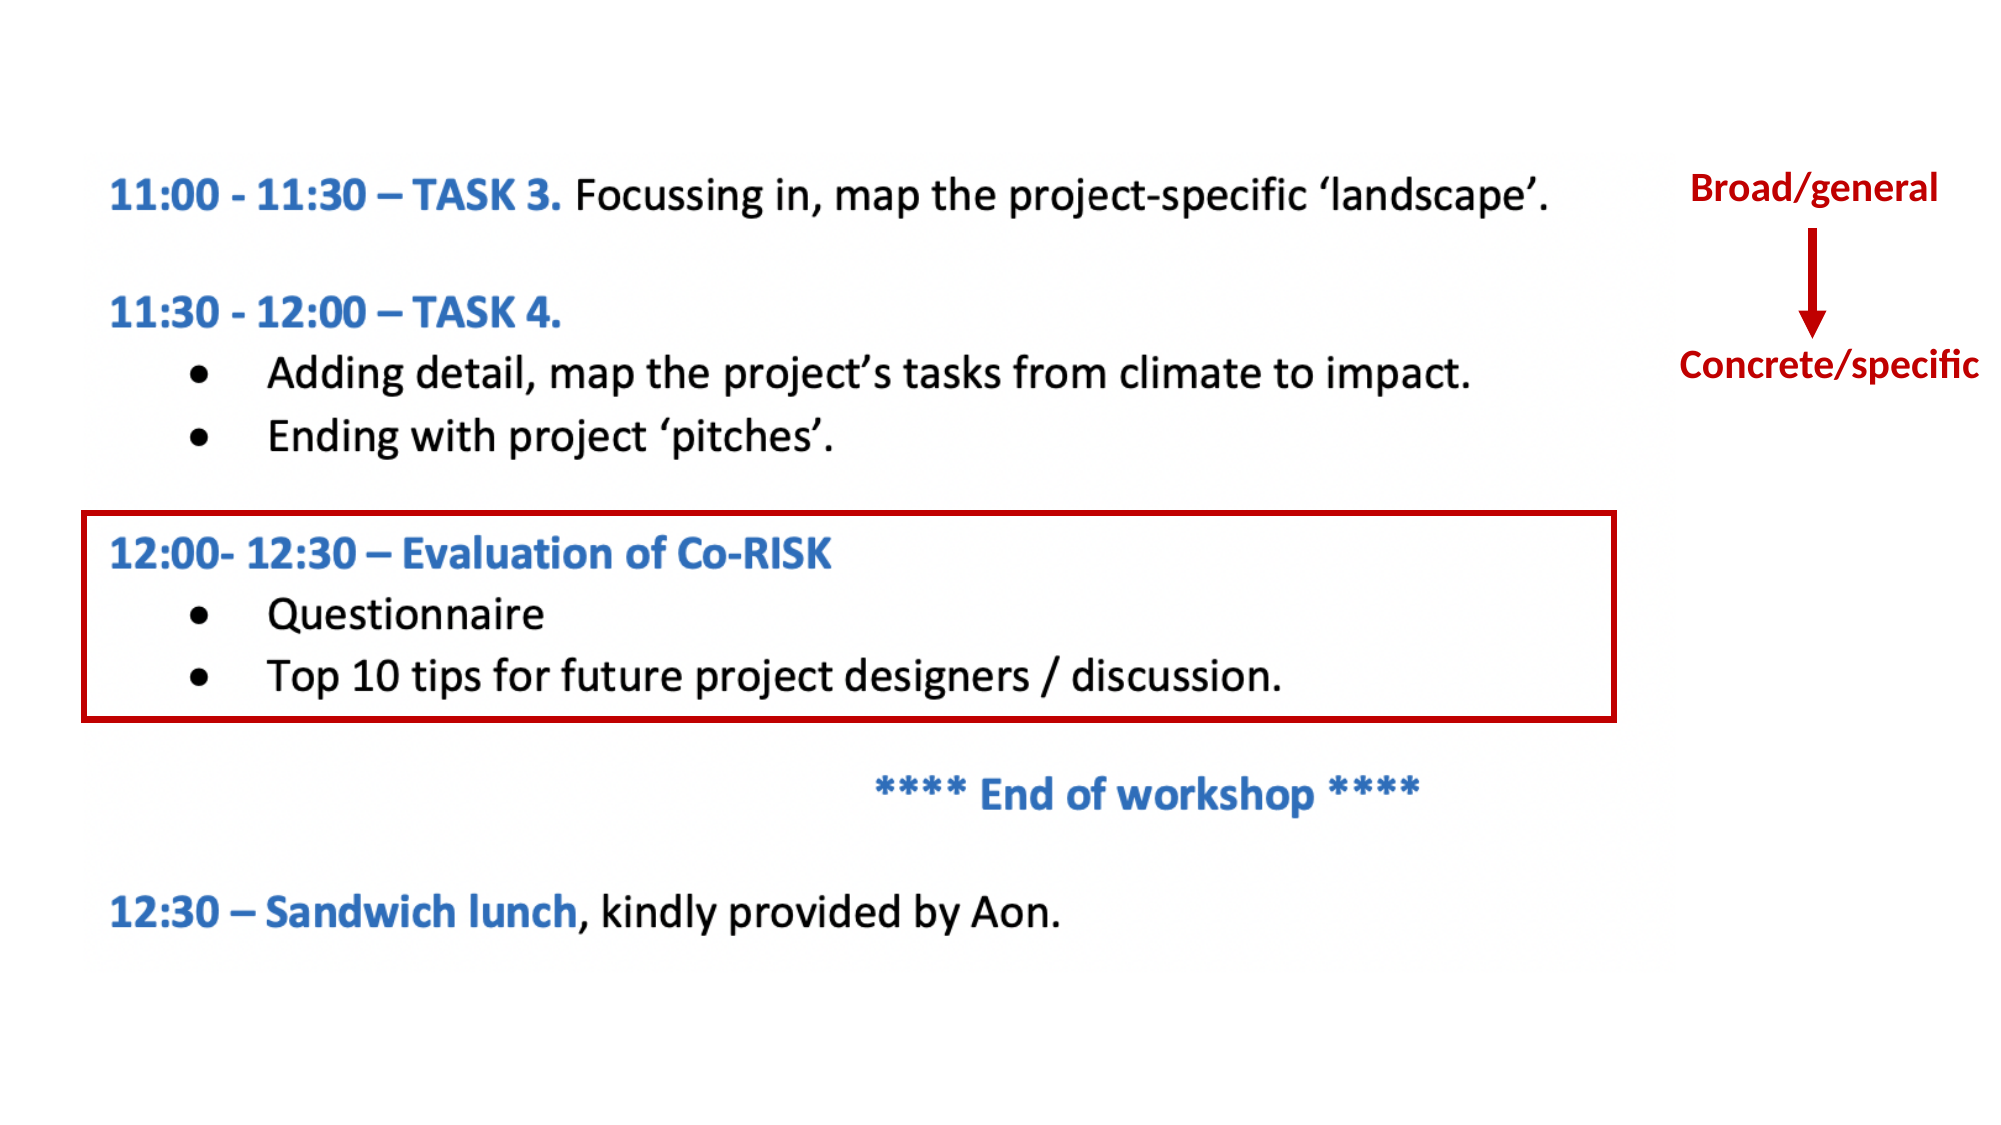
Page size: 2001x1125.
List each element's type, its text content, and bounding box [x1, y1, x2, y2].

text_box Broad/general [1676, 152, 2000, 218]
text_box Concrete/specific [1676, 329, 2000, 395]
picture [83, 152, 1676, 973]
